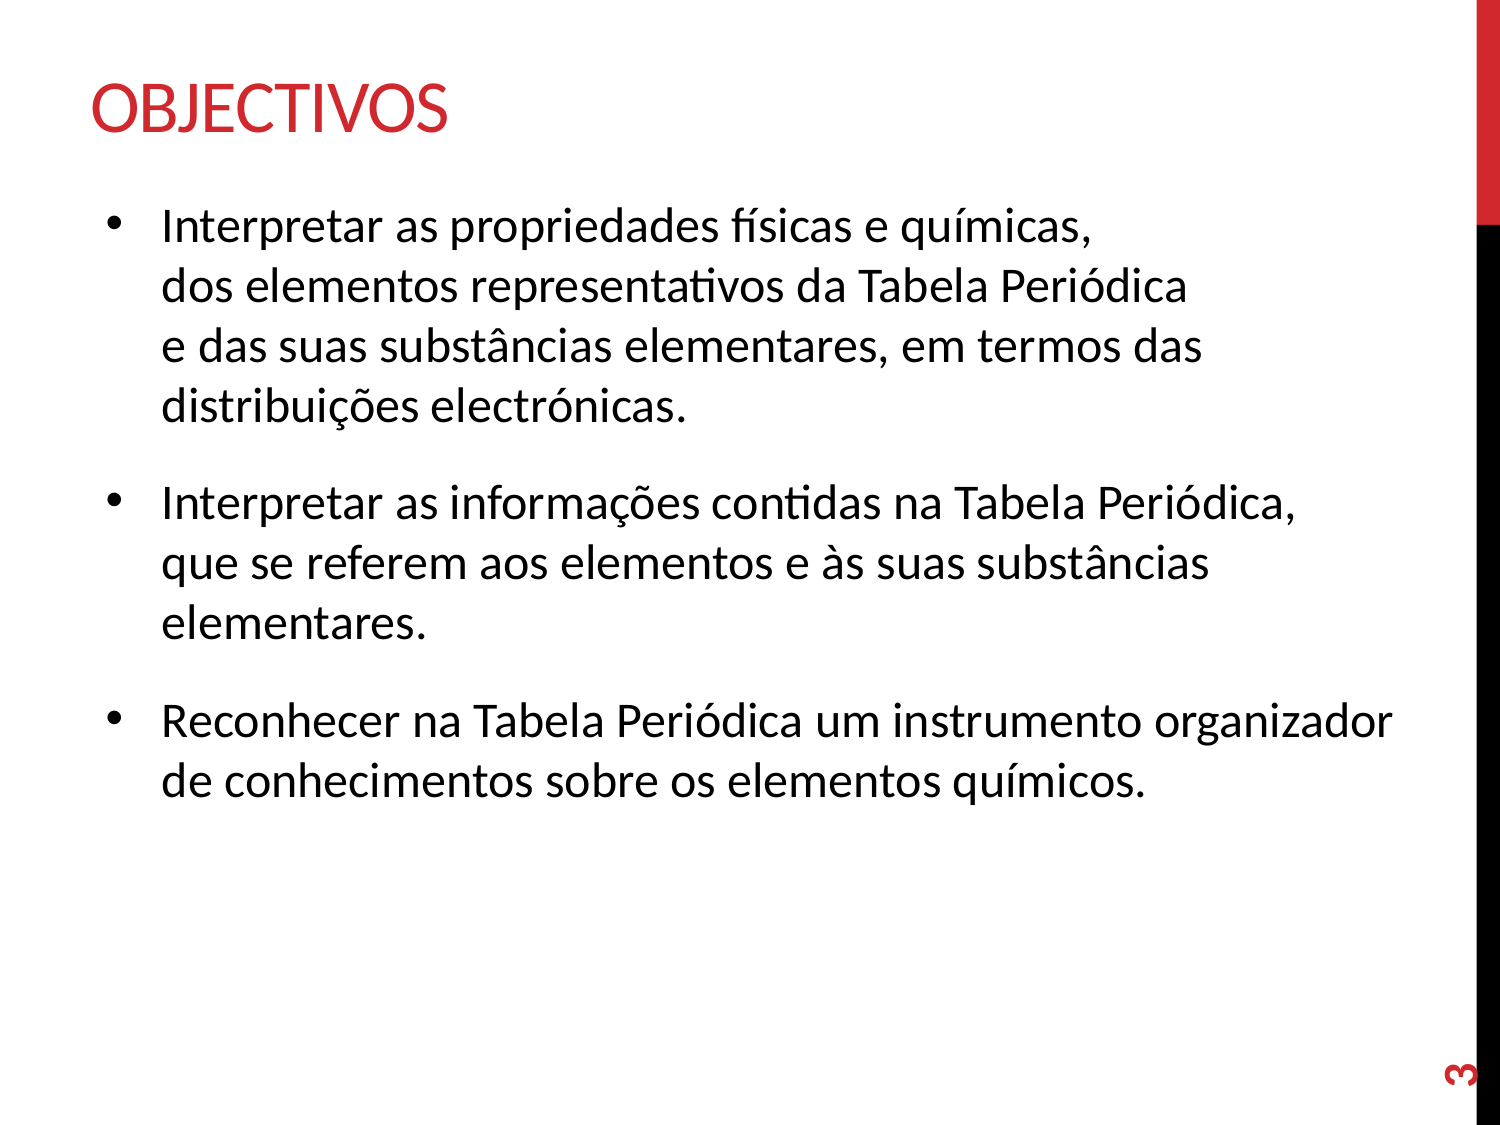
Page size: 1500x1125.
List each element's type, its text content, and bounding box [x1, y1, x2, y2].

slide_number 3 [1427, 887, 1488, 1104]
title oBJECTIVOS [75, 19, 1329, 156]
list Interpretar as propriedades físicas e químicas, dos elementos representativos da Tabela Periódica e das suas substâncias elementares, em termos das distribuições electrónicas. Interpretar as informações contidas na Tabela Periódica, que se referem aos elementos e às suas substâncias elementares. Reconhecer na Tabela Periódica um instrumento organizador de conhecimentos sobre os elementos químicos. [90, 184, 1424, 1012]
